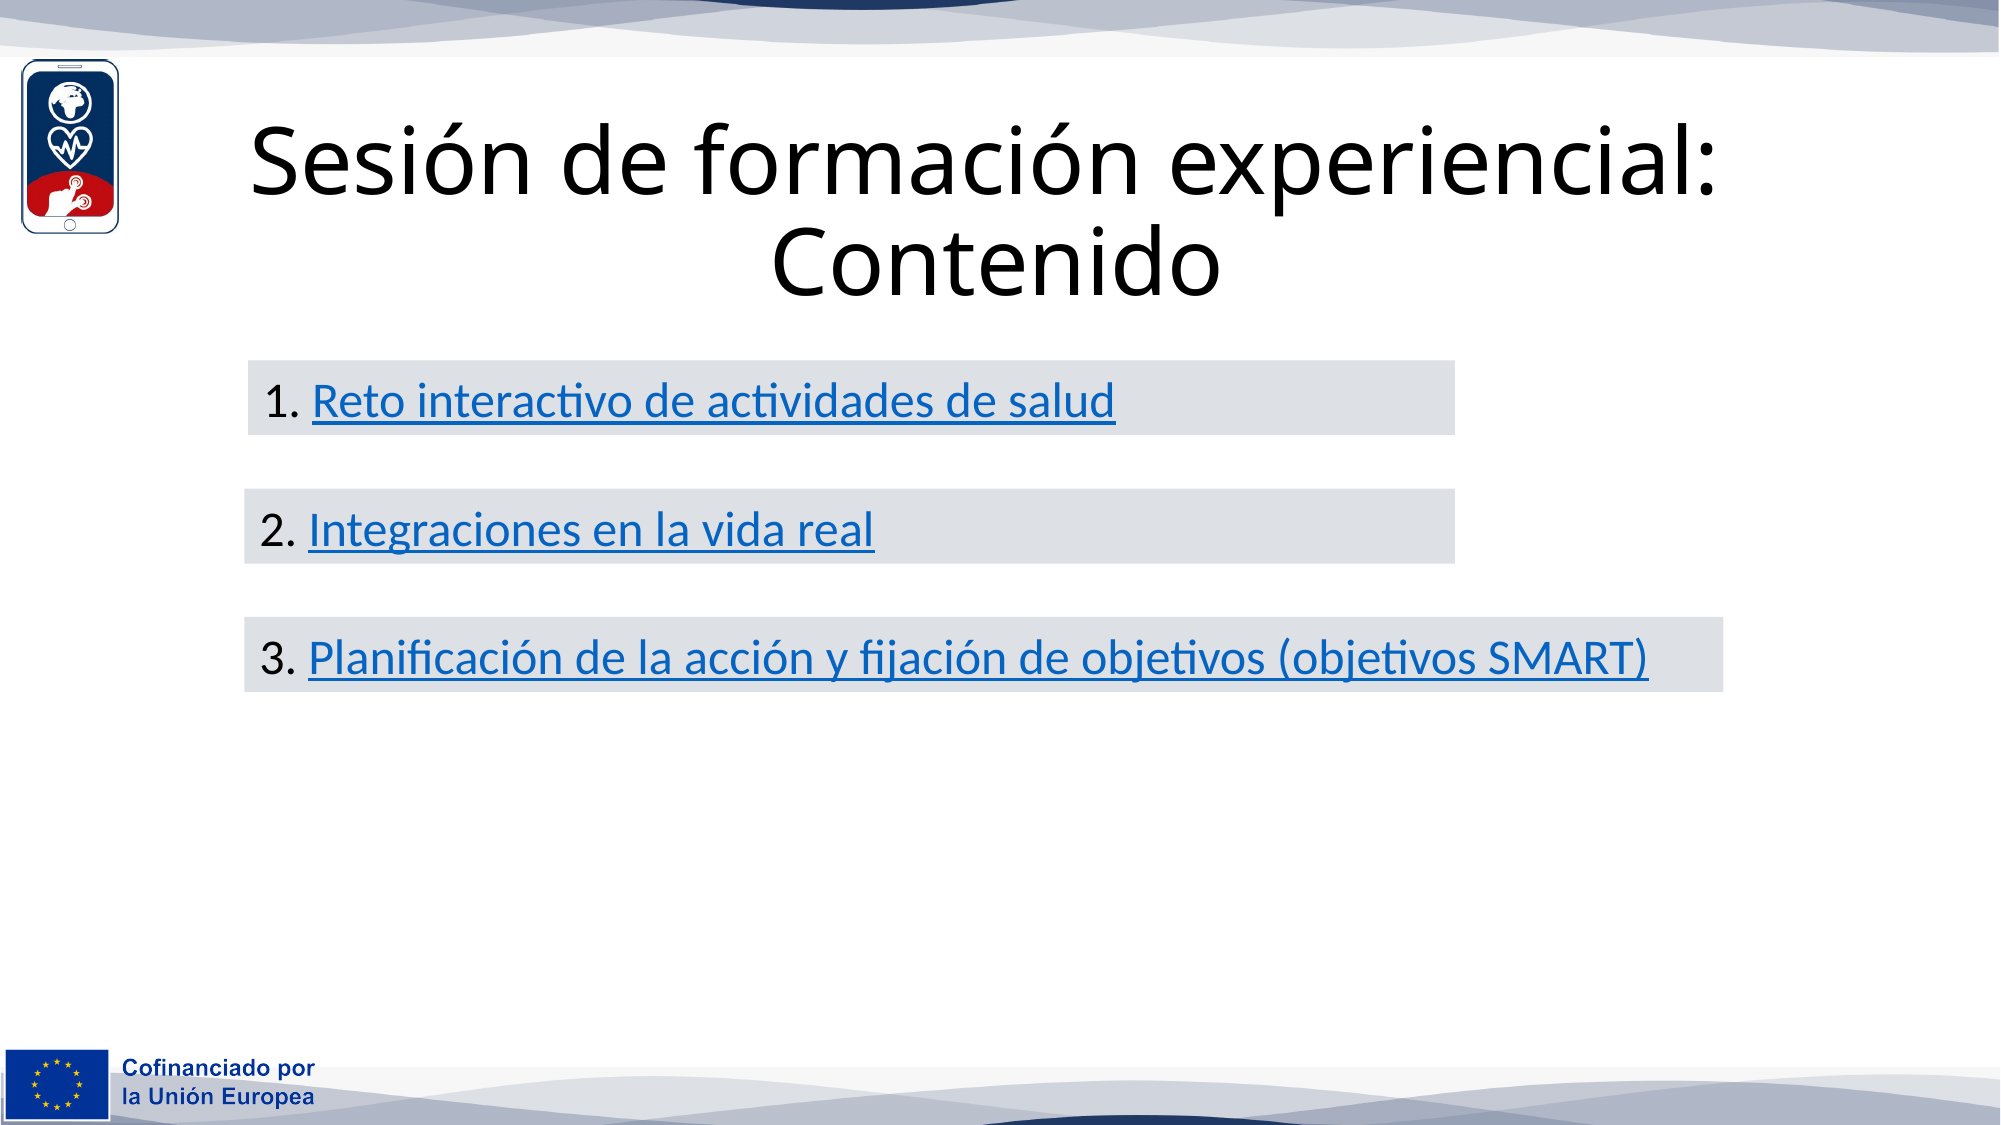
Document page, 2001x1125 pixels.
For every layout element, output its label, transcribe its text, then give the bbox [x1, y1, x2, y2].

picture [21, 59, 119, 234]
text_box 2. Integraciones en la vida real [244, 488, 1455, 564]
picture [0, 1044, 2001, 1125]
text_box 1. Reto interactivo de actividades de salud [248, 360, 1455, 436]
text_box 3. Planificación de la acción y fijación de objetivos (objetivos SMART) [244, 616, 1724, 692]
title Sesión de formación experiencial: Contenido [134, 105, 1860, 324]
picture [1, 0, 1997, 57]
